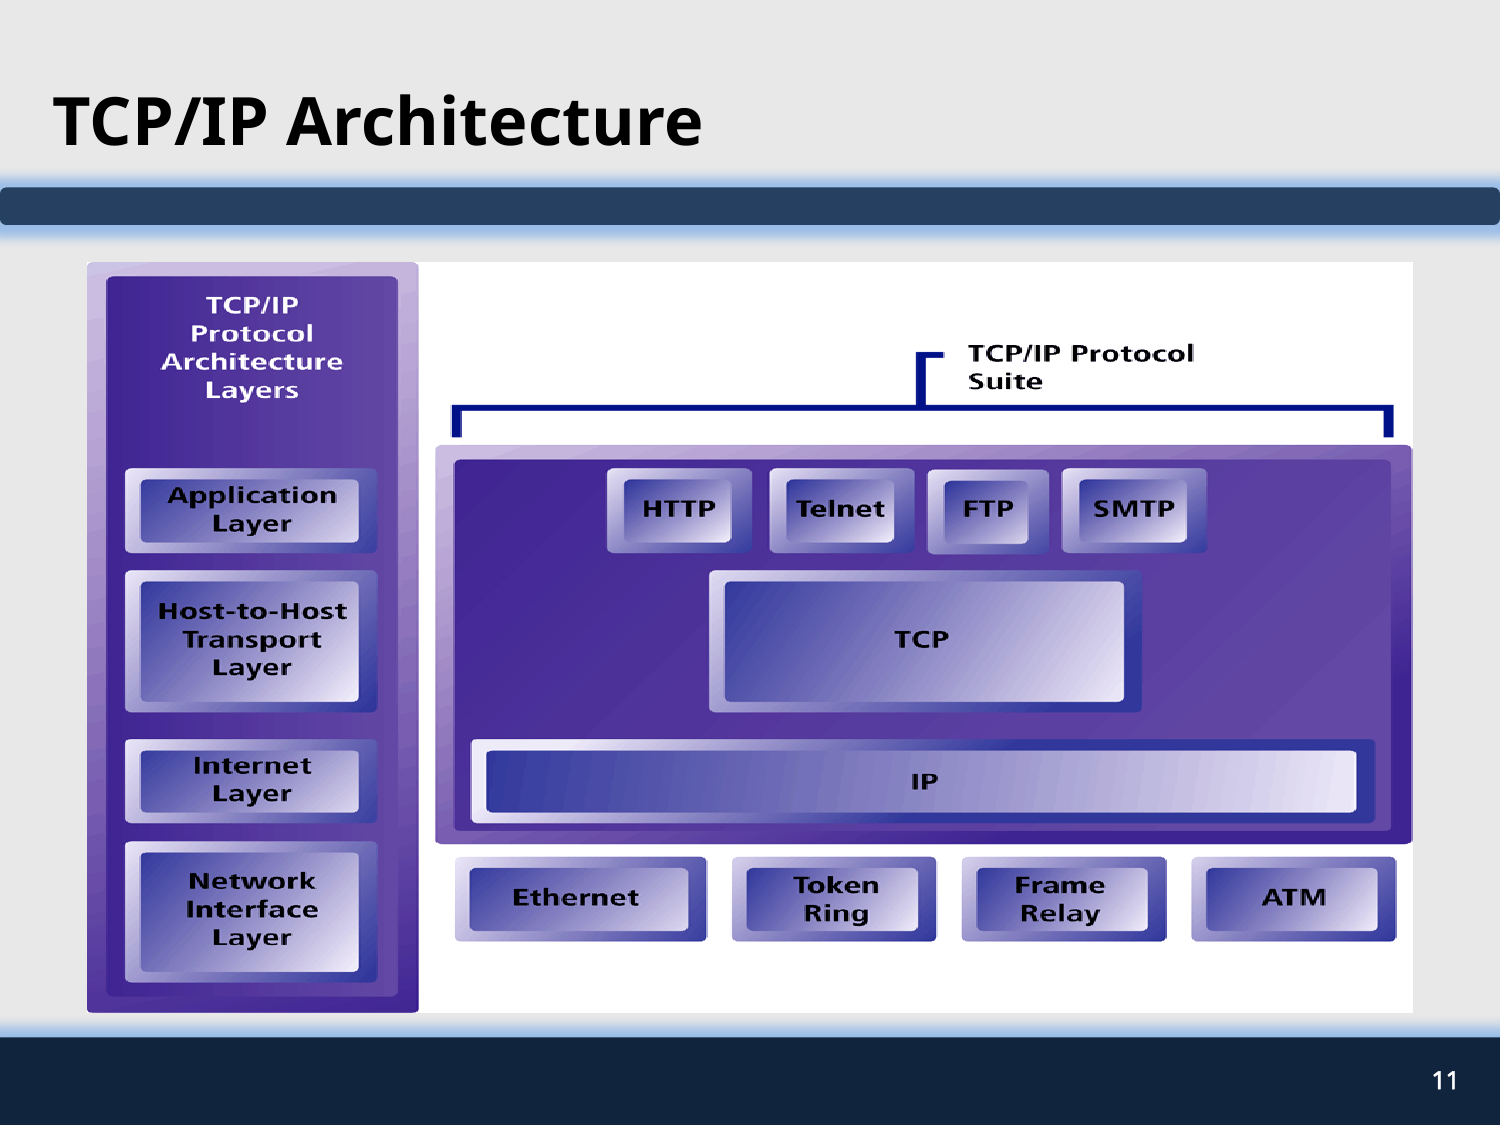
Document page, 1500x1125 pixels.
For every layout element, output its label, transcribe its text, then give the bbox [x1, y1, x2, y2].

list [87, 262, 1413, 1013]
title TCP/IP Architecture [37, 62, 1338, 176]
slide_number 11 [1412, 1050, 1475, 1113]
